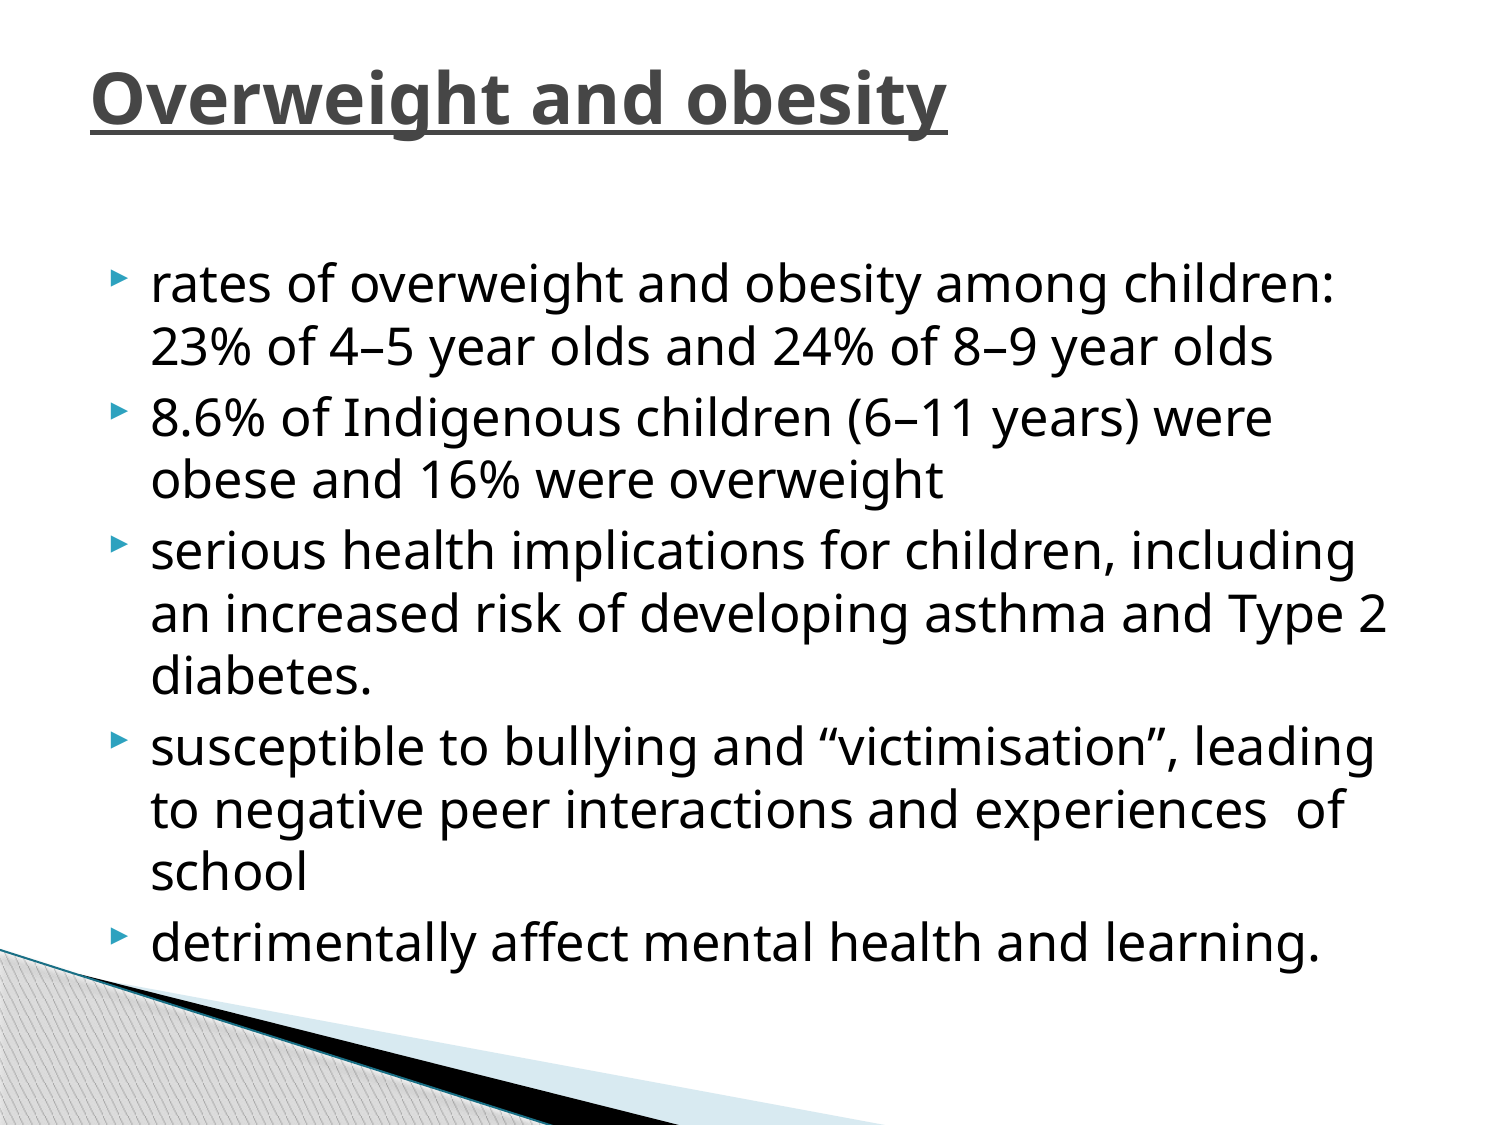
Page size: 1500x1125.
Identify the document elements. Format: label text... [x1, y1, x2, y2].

list rates of overweight and obesity among children: 23% of 4–5 year olds and 24% of 8–9 year olds 8.6% of Indigenous children (6–11 years) were obese and 16% were overweight serious health implications for children, including an increased risk of developing asthma and Type 2 diabetes. susceptible to bullying and “victimisation”, leading to negative peer interactions and experiences of school detrimentally affect mental health and learning. [75, 243, 1425, 986]
title Overweight and obesity [75, 45, 1425, 233]
